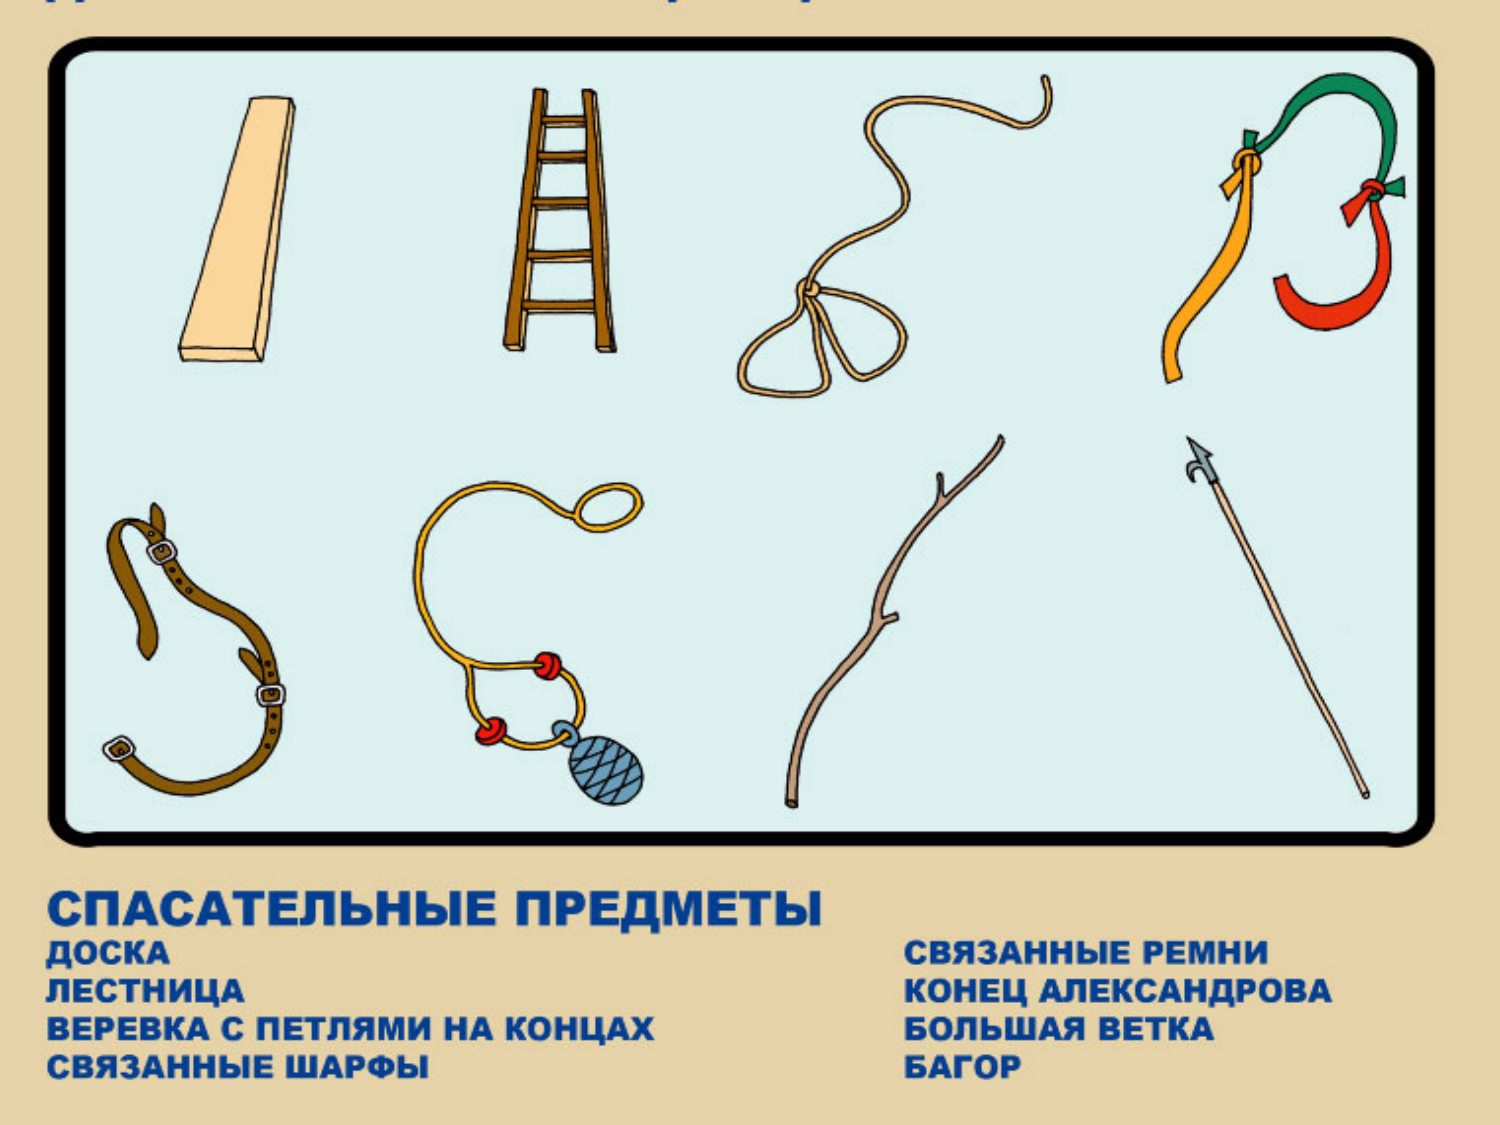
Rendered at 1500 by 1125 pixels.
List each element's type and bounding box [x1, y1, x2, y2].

list [0, 0, 1500, 1125]
